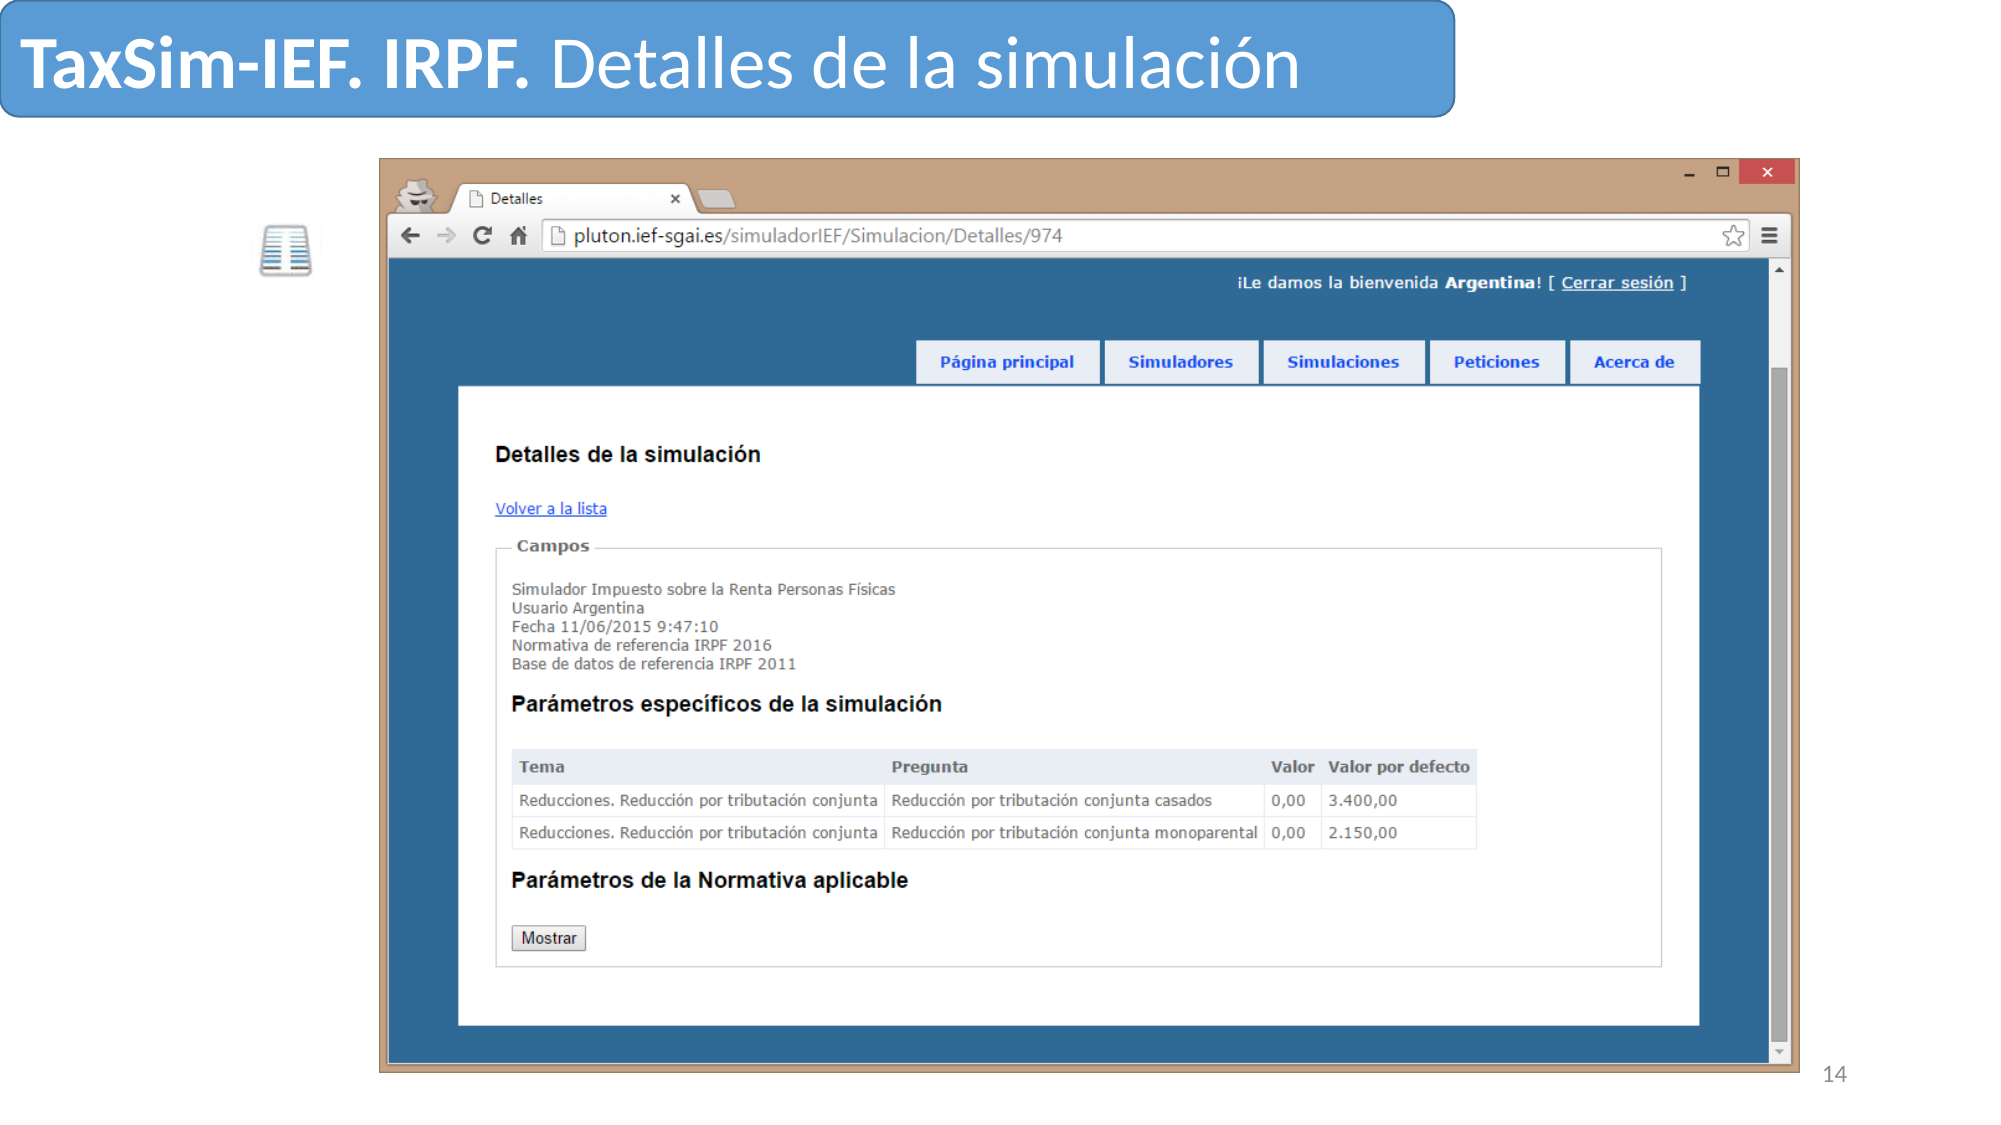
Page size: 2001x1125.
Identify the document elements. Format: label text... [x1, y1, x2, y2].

slide_number 14 [1412, 1042, 1863, 1103]
picture [379, 158, 1800, 1073]
text_box TaxSim-IEF. IRPF. Detalles de la simulación [0, 0, 1456, 118]
picture [251, 199, 323, 290]
